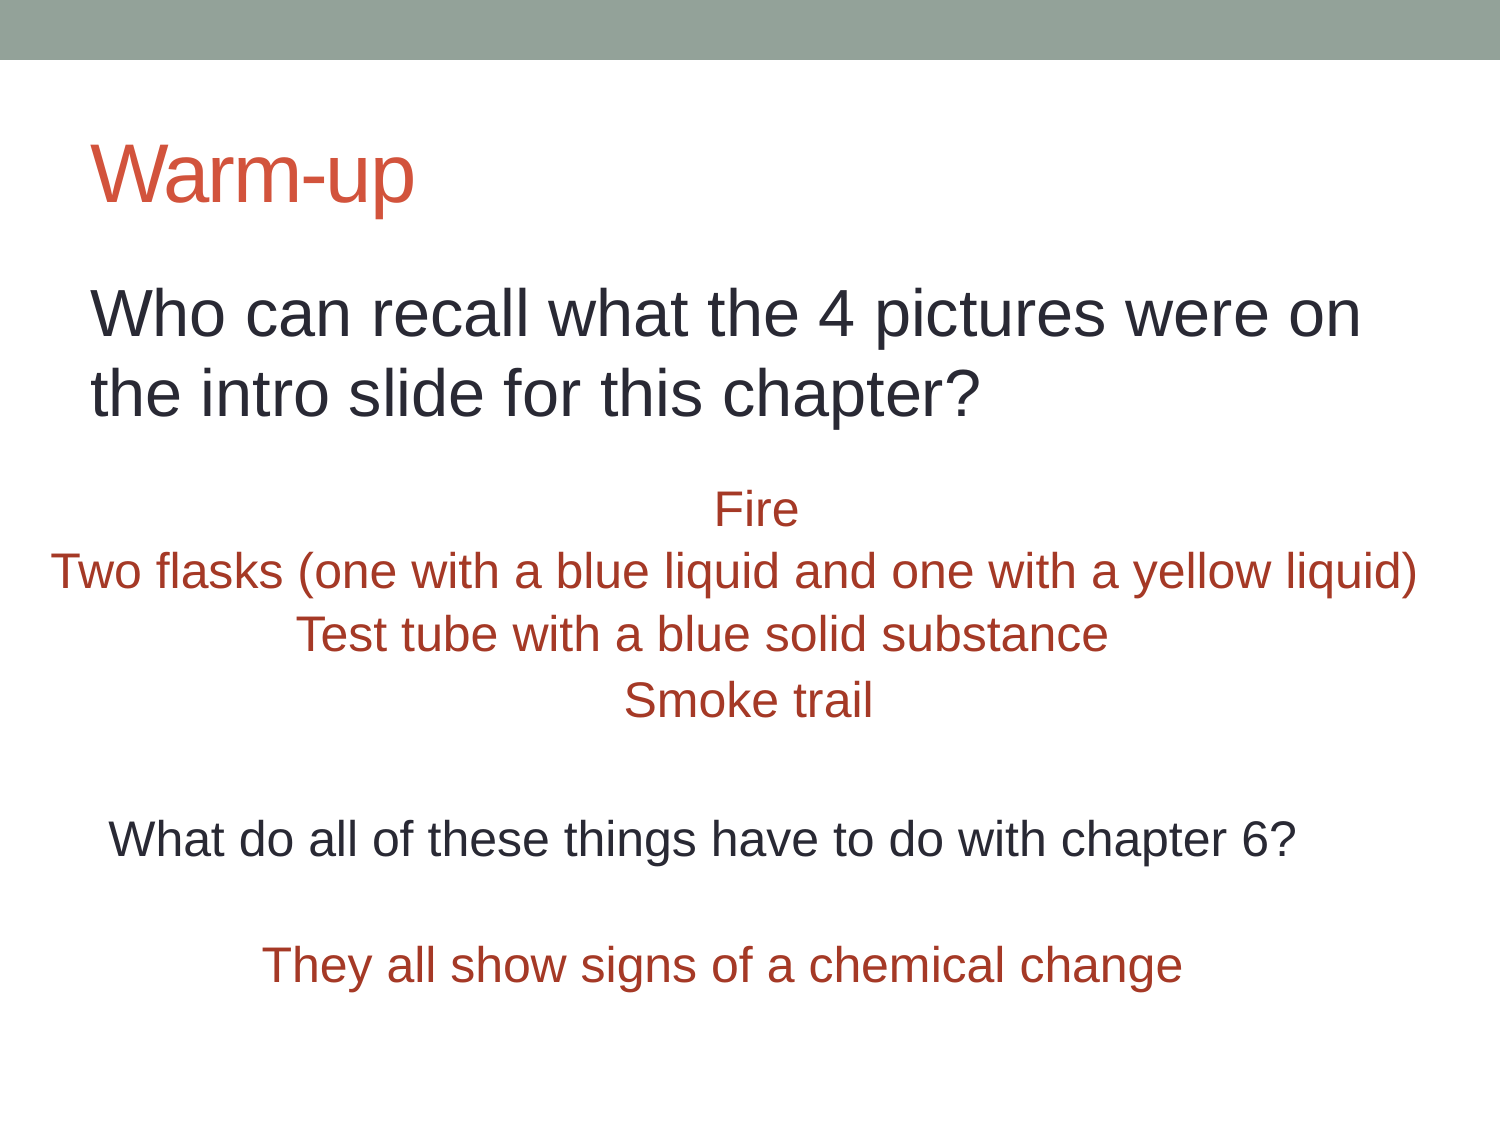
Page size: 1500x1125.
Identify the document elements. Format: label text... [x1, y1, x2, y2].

text_box Fire [698, 468, 856, 530]
list Who can recall what the 4 pictures were on the intro slide for this chapter? [75, 262, 1425, 475]
text_box Two flasks (one with a blue liquid and one with a yellow liquid) [35, 530, 1471, 606]
text_box They all show signs of a chemical change [246, 924, 1260, 1000]
text_box Test tube with a blue solid substance [280, 606, 1353, 670]
title Warm-up [75, 87, 1425, 250]
text_box What do all of these things have to do with chapter 6? [93, 799, 1314, 875]
text_box Smoke trail [608, 659, 1025, 735]
